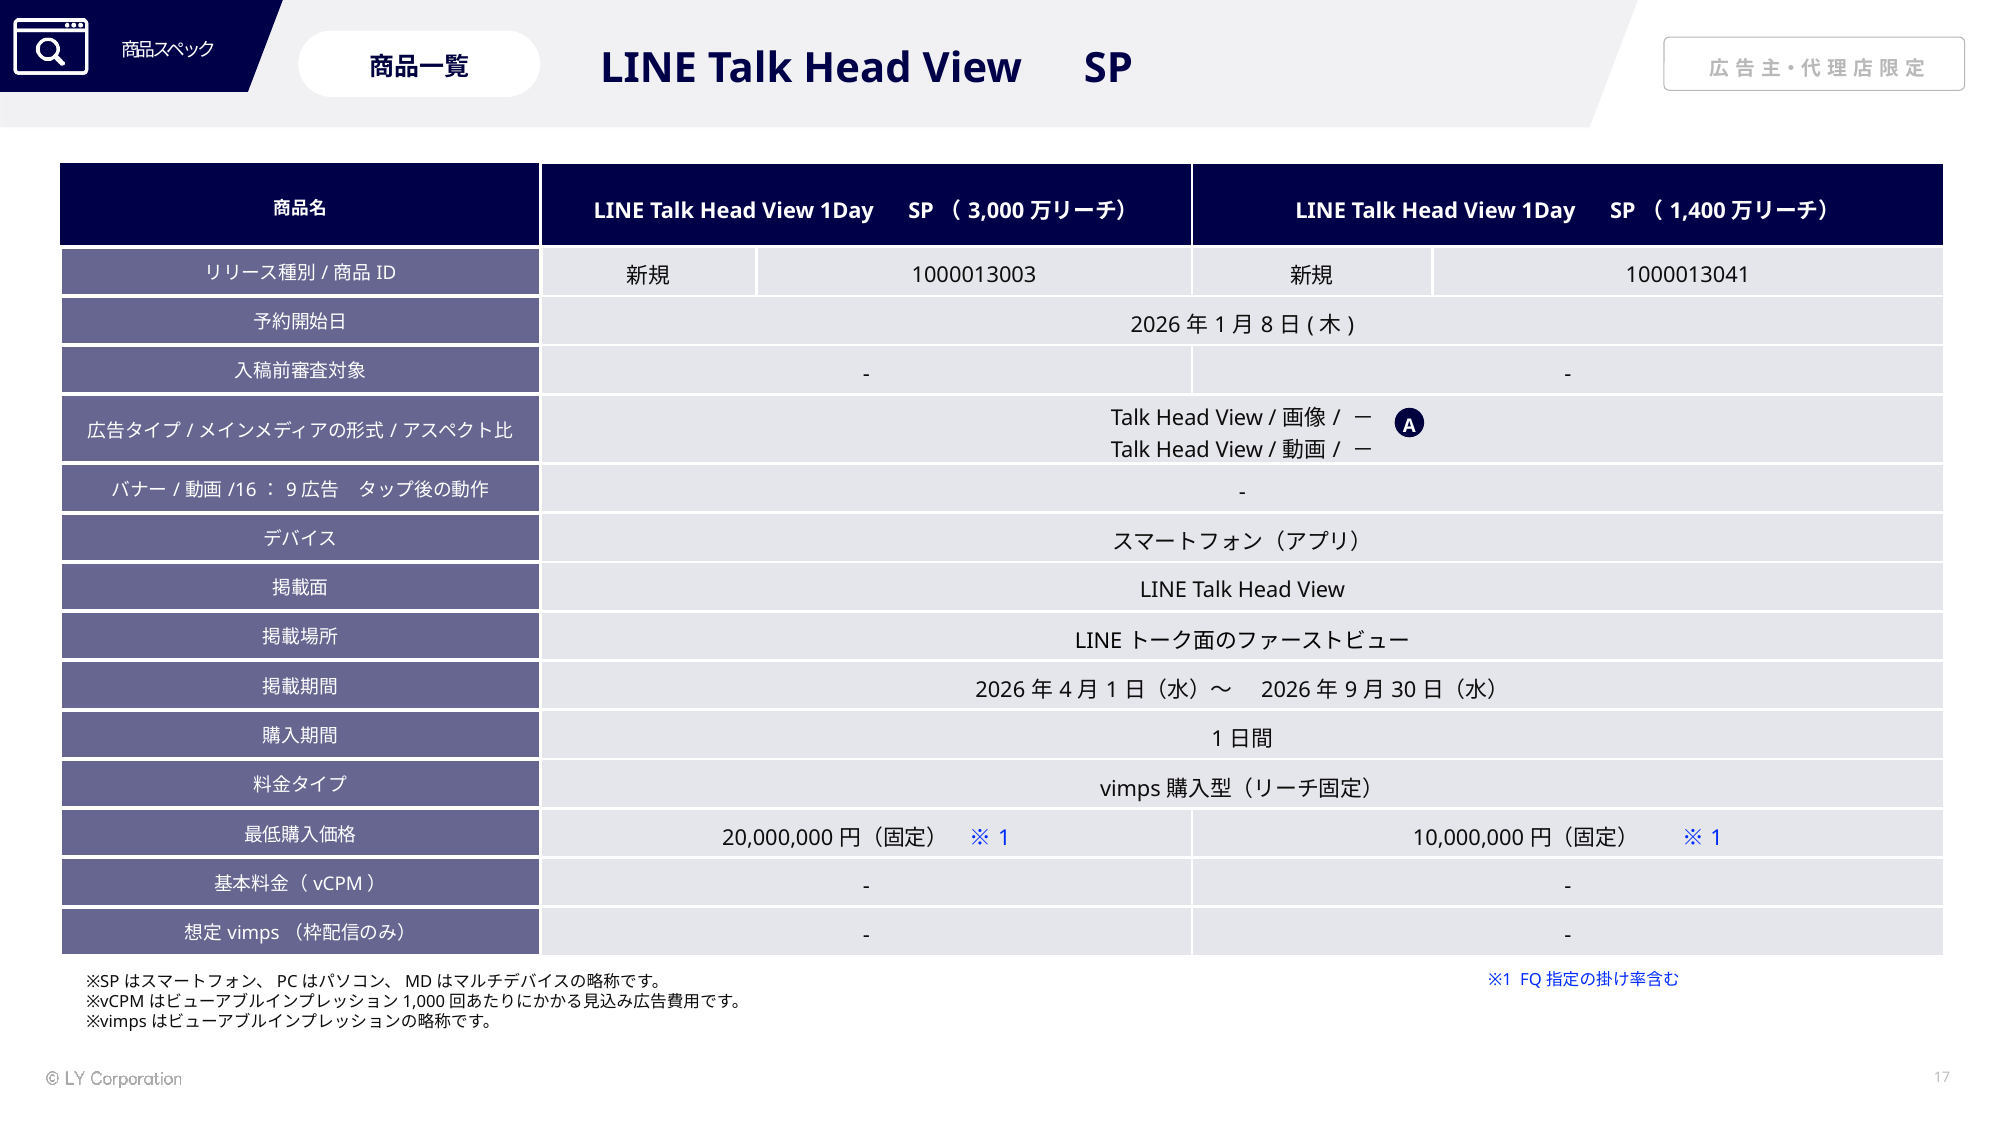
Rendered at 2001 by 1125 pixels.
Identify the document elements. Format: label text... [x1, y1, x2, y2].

table_cell 予約開始日 [62, 298, 539, 343]
table_header LINE Talk Head View 1Day SP（1,400万リーチ） [1193, 164, 1943, 245]
table_cell - [1193, 859, 1943, 905]
table_cell - [542, 859, 1191, 905]
table_cell 10,000,000円（固定） ※1 [1193, 810, 1943, 856]
table_cell 掲載期間 [62, 662, 539, 708]
table_cell 最低購入価格 [62, 810, 539, 855]
table_cell 2026年4月1日（水）～ 2026年9月30日（水） [542, 662, 1943, 708]
text_box 商品スペック [97, 13, 240, 81]
table_cell Talk Head View /画像/ － Talk Head View /動画/ － [542, 396, 1943, 462]
table_cell 20,000,000円（固定） ※1 [542, 810, 1191, 856]
table_cell 2026年1月8日(木) [542, 297, 1943, 344]
table_cell リリース種別/商品ID [62, 249, 539, 294]
table_cell 新規 [1193, 248, 1431, 295]
table_cell vimps購入型（リーチ固定） [542, 760, 1943, 807]
table_cell デバイス [62, 515, 539, 560]
table_cell 1000013003 [758, 248, 1191, 295]
table_header LINE Talk Head View 1Day SP（3,000万リーチ） [542, 164, 1191, 245]
table_cell LINEトーク面のファーストビュー [542, 613, 1943, 659]
text_box A [1394, 407, 1425, 438]
table_cell LINE Talk Head View [542, 563, 1943, 610]
table_cell 新規 [543, 248, 755, 295]
picture [46, 1071, 181, 1088]
table_cell バナー/動画/16：9広告 タップ後の動作 [62, 465, 539, 511]
list LINE Talk Head View SP [599, 41, 1481, 97]
text_box ※SPはスマートフォン、PCはパソコン、MDはマルチデバイスの略称です。 ※vCPMはビューアブルインプレッション1,000回あたりにかかる見込み広告費用です。 ※vimpsはビューアブルインプレッションの略称です。 [71, 963, 1683, 1039]
table_cell 購入期間 [62, 712, 539, 757]
table_cell - [542, 465, 1943, 511]
table_cell 入稿前審査対象 [62, 347, 539, 392]
table_cell - [542, 908, 1191, 955]
table_cell スマートフォン（アプリ） [542, 514, 1943, 561]
table_header 商品名 [60, 163, 539, 245]
table_cell 料金タイプ [62, 761, 539, 806]
table_cell - [1193, 346, 1943, 393]
table_cell 基本料金（vCPM） [62, 859, 539, 905]
table_cell 想定vimps（枠配信のみ） [62, 909, 539, 954]
text_box ※1 FQ指定の掛け率含む [1488, 959, 1681, 997]
text_box 商品一覧 [296, 28, 542, 99]
table_cell 掲載場所 [62, 613, 539, 658]
table_cell 1日間 [542, 711, 1943, 758]
table_cell - [1193, 908, 1943, 955]
table_cell 広告タイプ/メインメディアの形式/アスペクト比 [62, 396, 539, 461]
table_cell - [542, 346, 1191, 393]
table_cell 1000013041 [1434, 248, 1943, 295]
table_cell 掲載面 [62, 564, 539, 609]
picture [8, 4, 92, 88]
